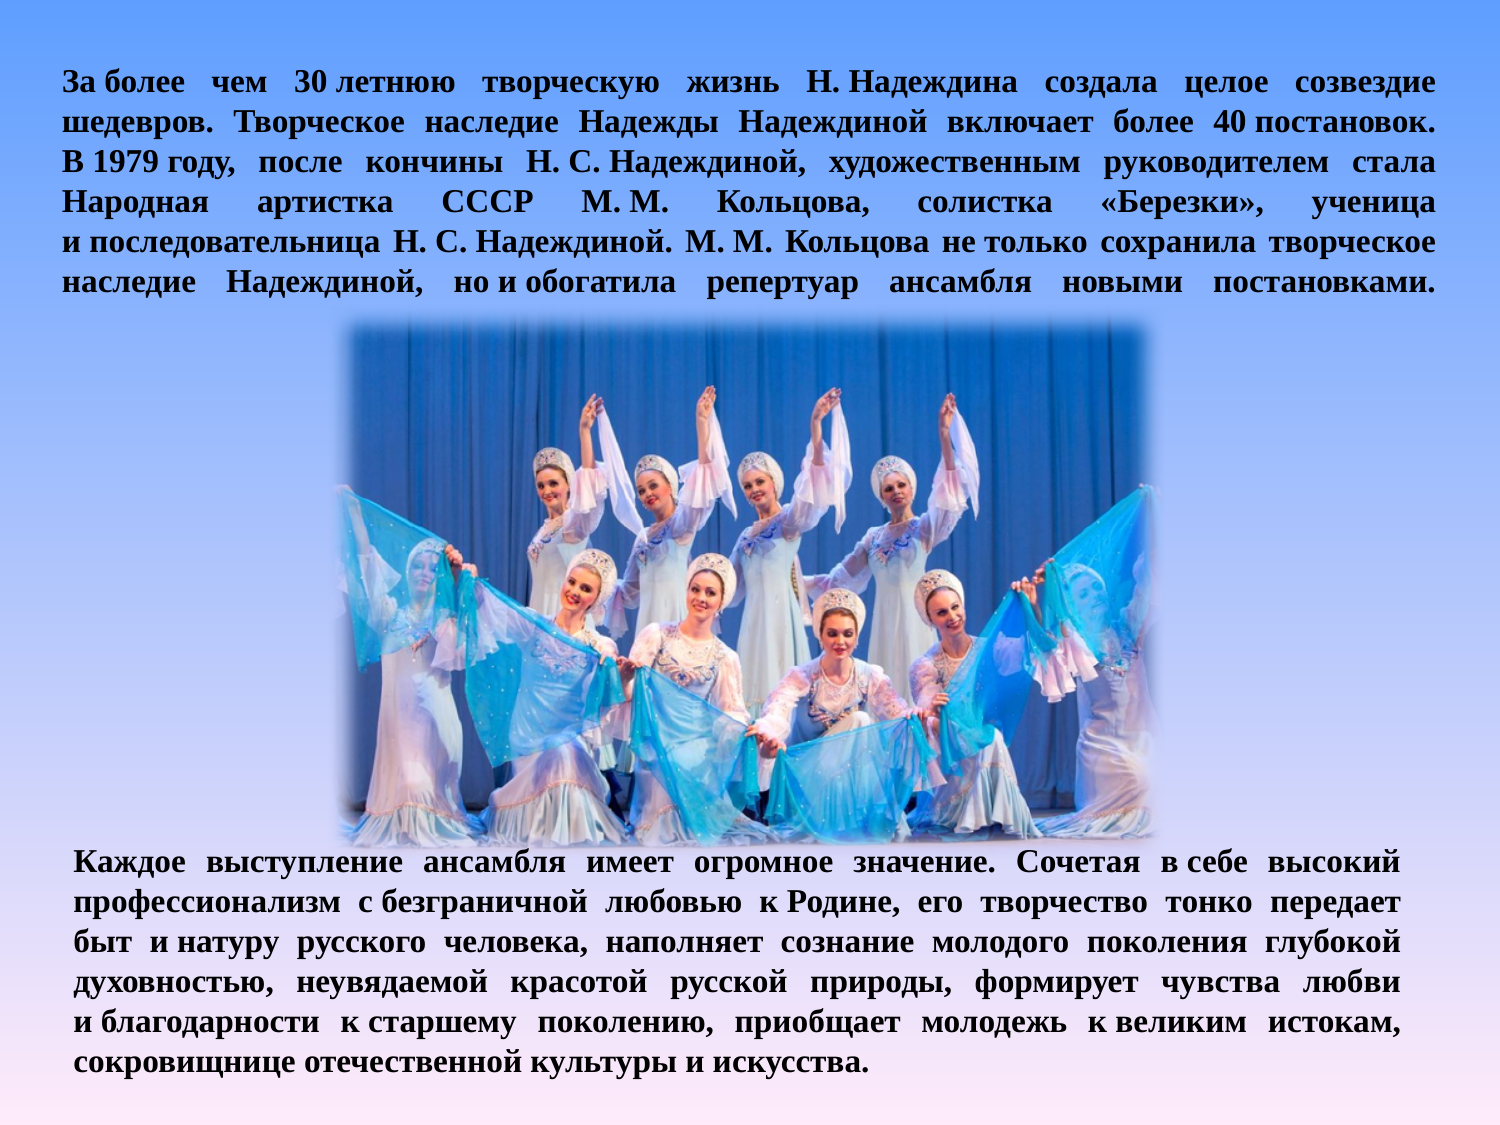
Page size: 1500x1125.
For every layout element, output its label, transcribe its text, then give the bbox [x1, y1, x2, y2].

picture [327, 304, 1165, 860]
text_box Каждое выступление ансамбля имеет огромное значение. Сочетая в себе высокий профессионализм с безграничной любовью к Родине, его творчество тонко передает быт и натуру русского человека, наполняет сознание молодого поколения глубокой духовностью, неувядаемой красотой русской природы, формирует чувства любви и благодарности к старшему поколению, приобщает молодежь к великим истокам, сокровищнице отечественной культуры и искусства. [58, 831, 1418, 1087]
title За более чем 30 летнюю творческую жизнь Н. Надеждина создала целое созвездие шедевров. Творческое наследие Надежды Надеждиной включает более 40 постановок. В 1979 году, после кончины Н. С. Надеждиной, художественным руководителем стала Народная артистка СССР М. М. Кольцова, солистка «Березки», ученица и последовательница Н. С. Надеждиной. М. М. Кольцова не только сохранила творческое наследие Надеждиной, но и обогатила репертуар ансамбля новыми постановками. [46, 105, 1454, 293]
